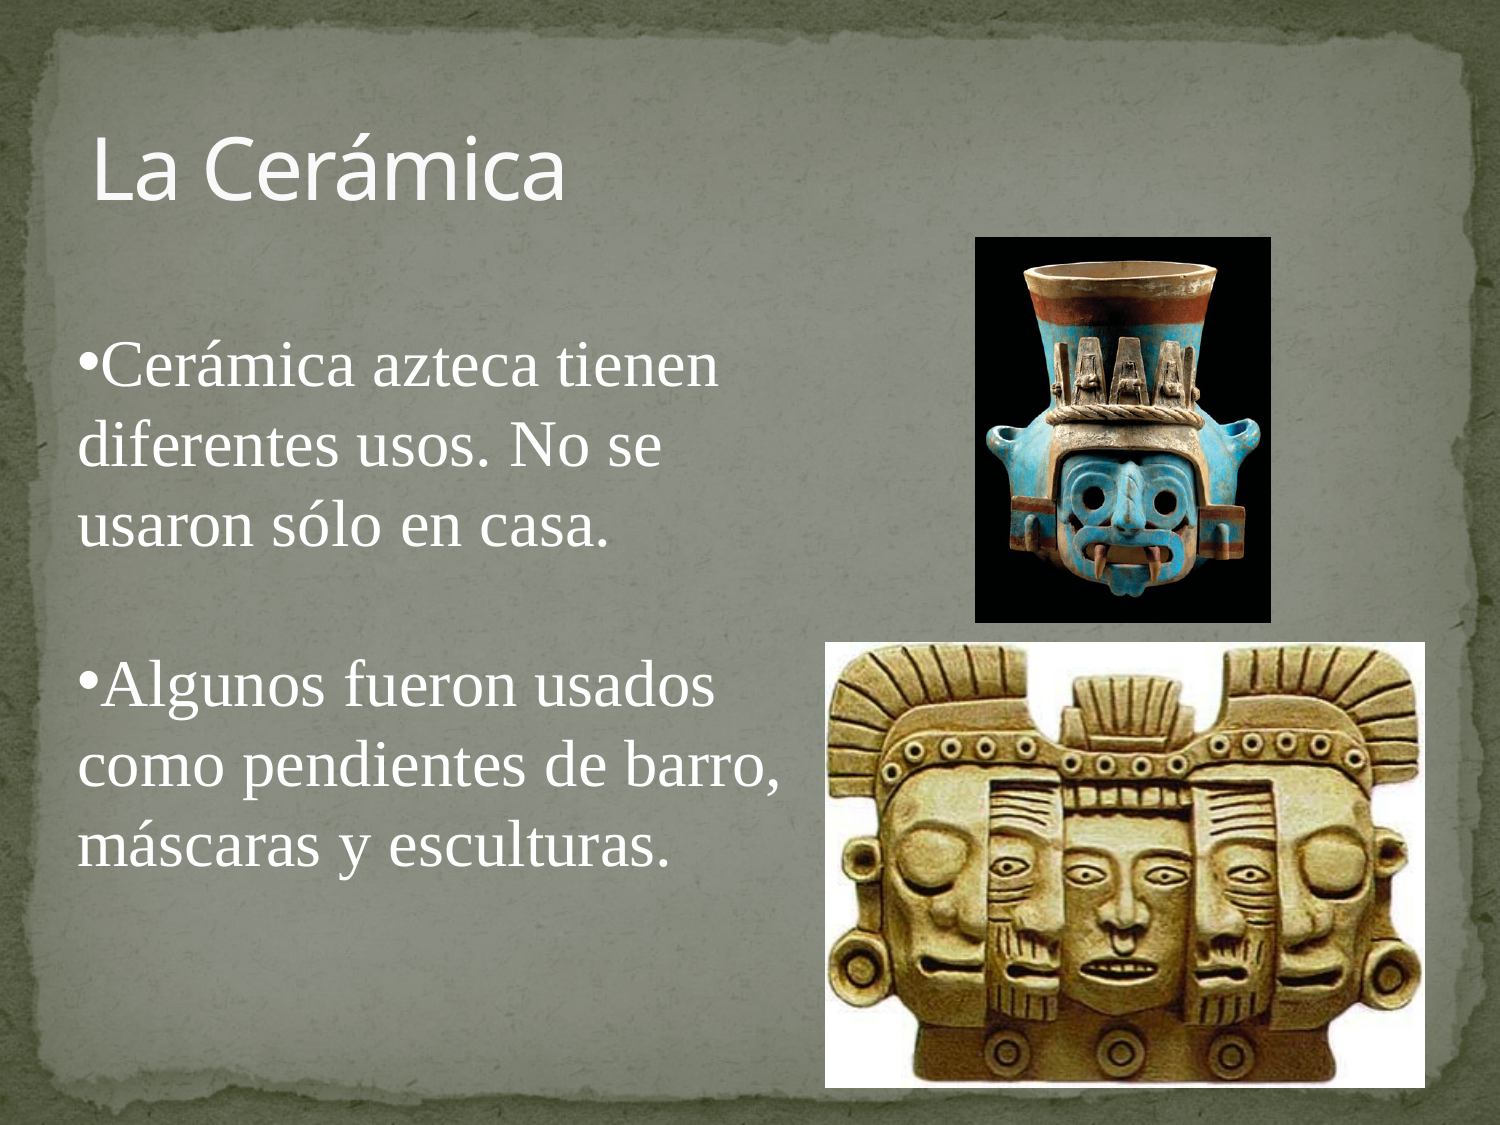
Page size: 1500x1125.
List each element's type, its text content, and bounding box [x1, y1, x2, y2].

title La Cerámica [74, 24, 1425, 225]
text_box Cerámica azteca tienen diferentes usos. No se usaron sólo en casa. Algunos fueron usados ​​como pendientes de barro, máscaras y esculturas. [62, 312, 813, 887]
picture [825, 642, 1425, 1088]
picture [975, 237, 1271, 623]
